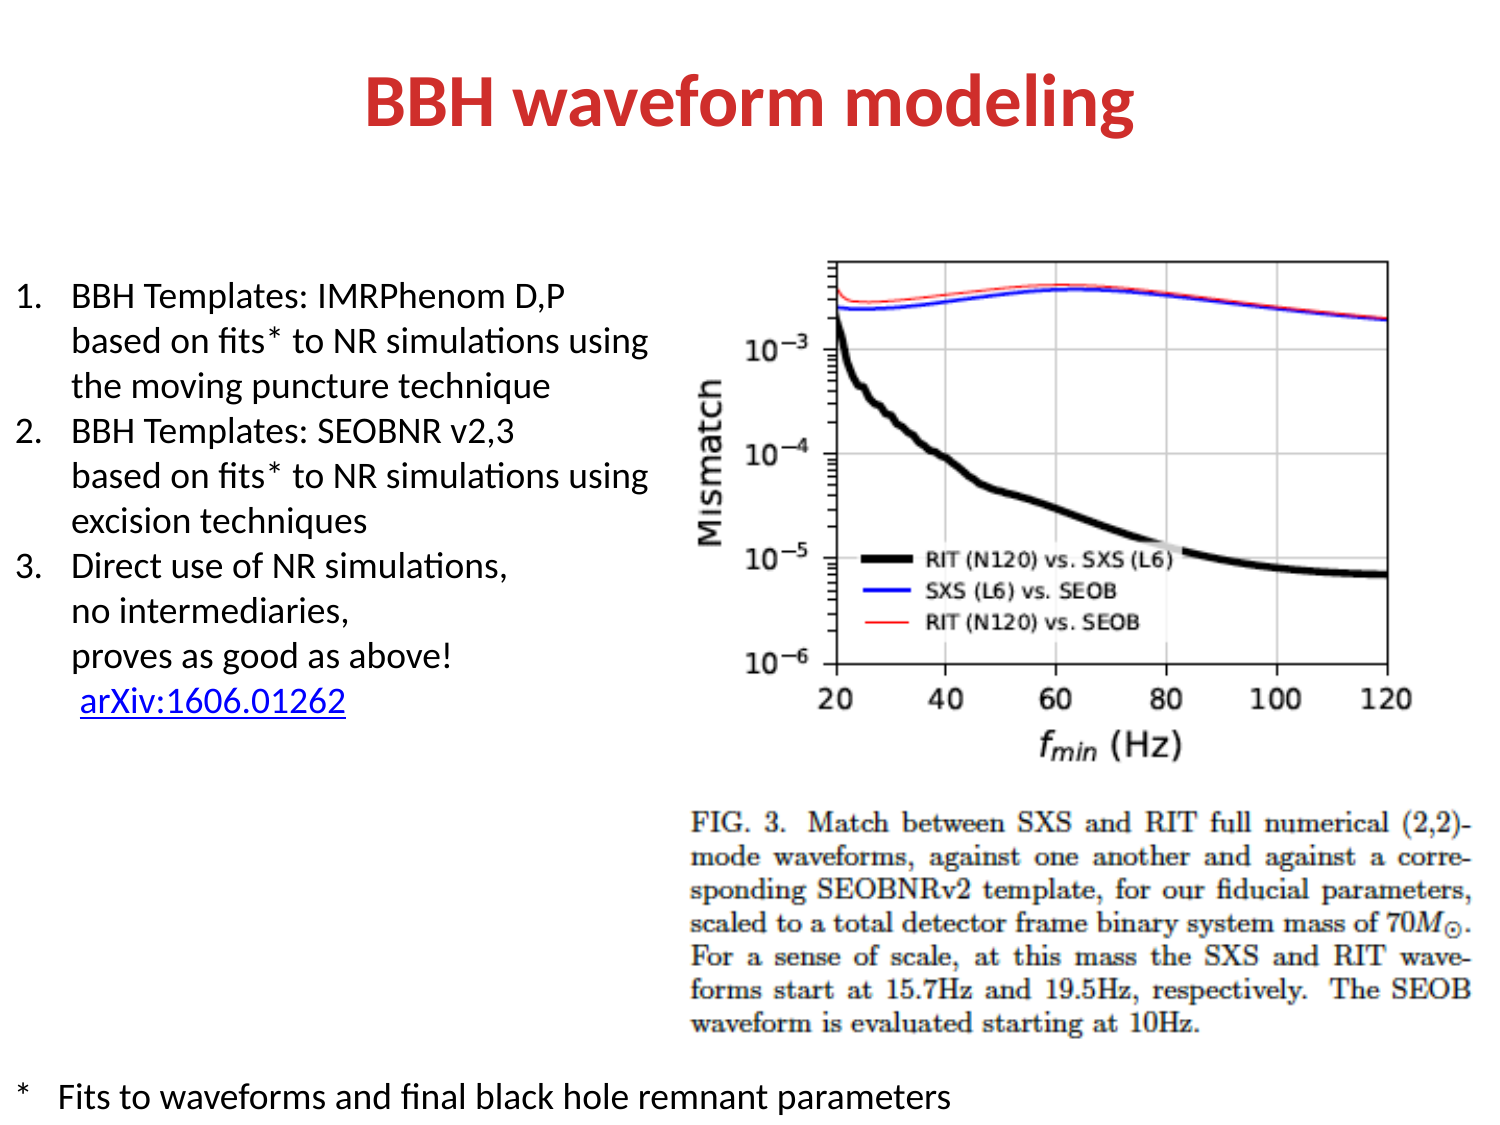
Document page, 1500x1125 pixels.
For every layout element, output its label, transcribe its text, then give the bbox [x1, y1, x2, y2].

picture [681, 252, 1479, 1043]
text_box BBH Templates: IMRPhenom D,P based on fits* to NR simulations using the moving puncture technique BBH Templates: SEOBNR v2,3 based on fits* to NR simulations using excision techniques Direct use of NR simulations, no intermediaries, proves as good as above! arXiv:1606.01262 [0, 264, 676, 729]
title BBH waveform modeling [75, 2, 1425, 190]
text_box * Fits to waveforms and final black hole remnant parameters [0, 1064, 976, 1125]
